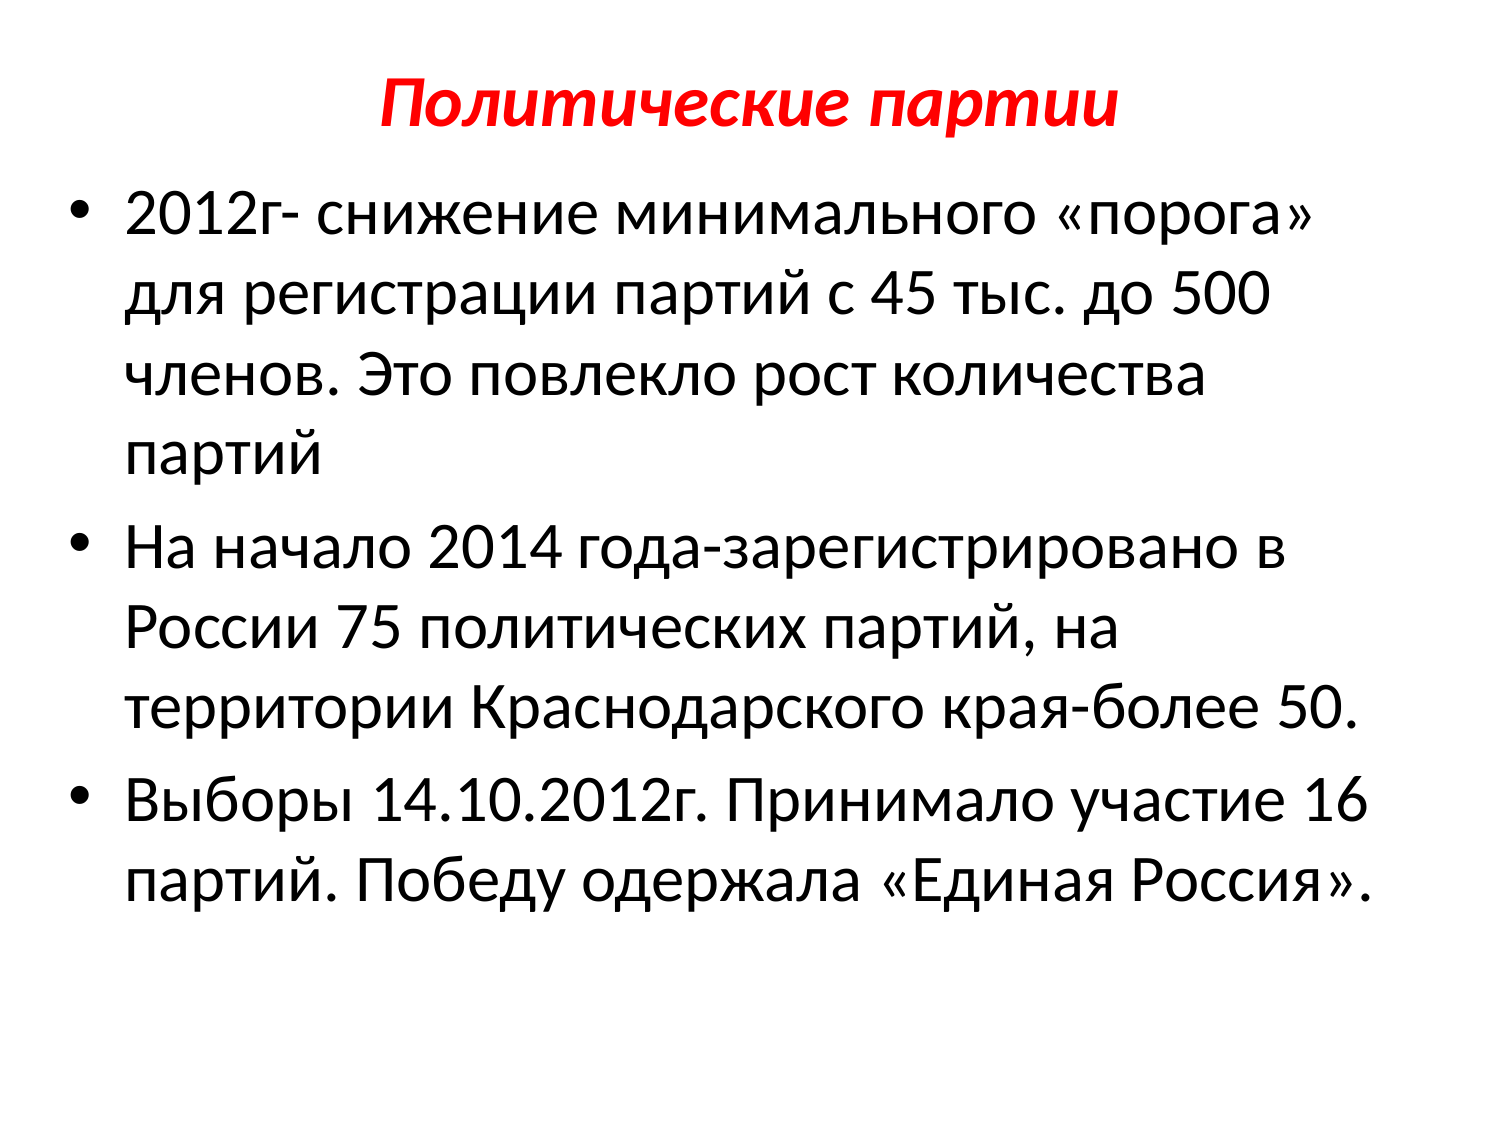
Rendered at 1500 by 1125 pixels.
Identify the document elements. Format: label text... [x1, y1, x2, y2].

list 2012г- снижение минимального «порога» для регистрации партий с 45 тыс. до 500 членов. Это повлекло рост количества партий На начало 2014 года-зарегистрировано в России 75 политических партий, на территории Краснодарского края-более 50. Выборы 14.10.2012г. Принимало участие 16 партий. Победу одержала «Единая Россия». [53, 160, 1425, 1005]
title Политические партии [75, 45, 1425, 149]
